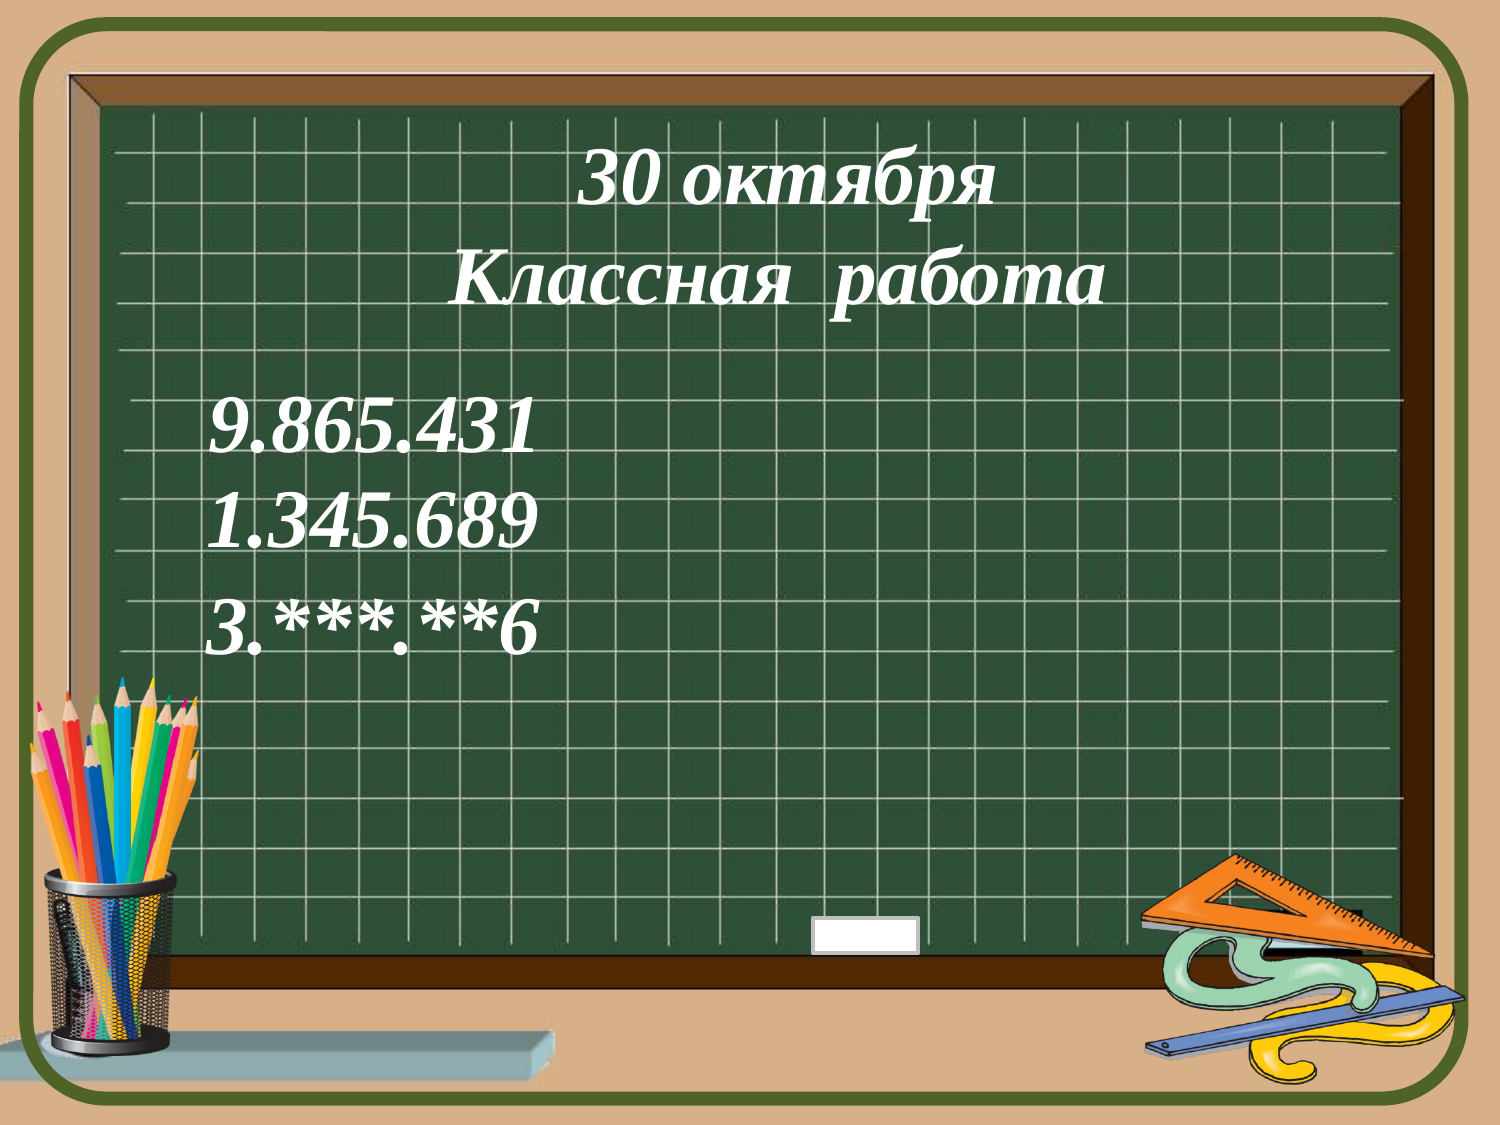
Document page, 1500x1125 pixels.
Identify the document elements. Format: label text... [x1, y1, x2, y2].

text_box 30 октября Классная работа [395, 113, 1182, 329]
text_box 9.865.431 [159, 361, 592, 477]
text_box 1.345.689 [156, 456, 589, 563]
picture [0, 0, 1500, 1125]
text_box 3.***.**6 [156, 563, 589, 679]
